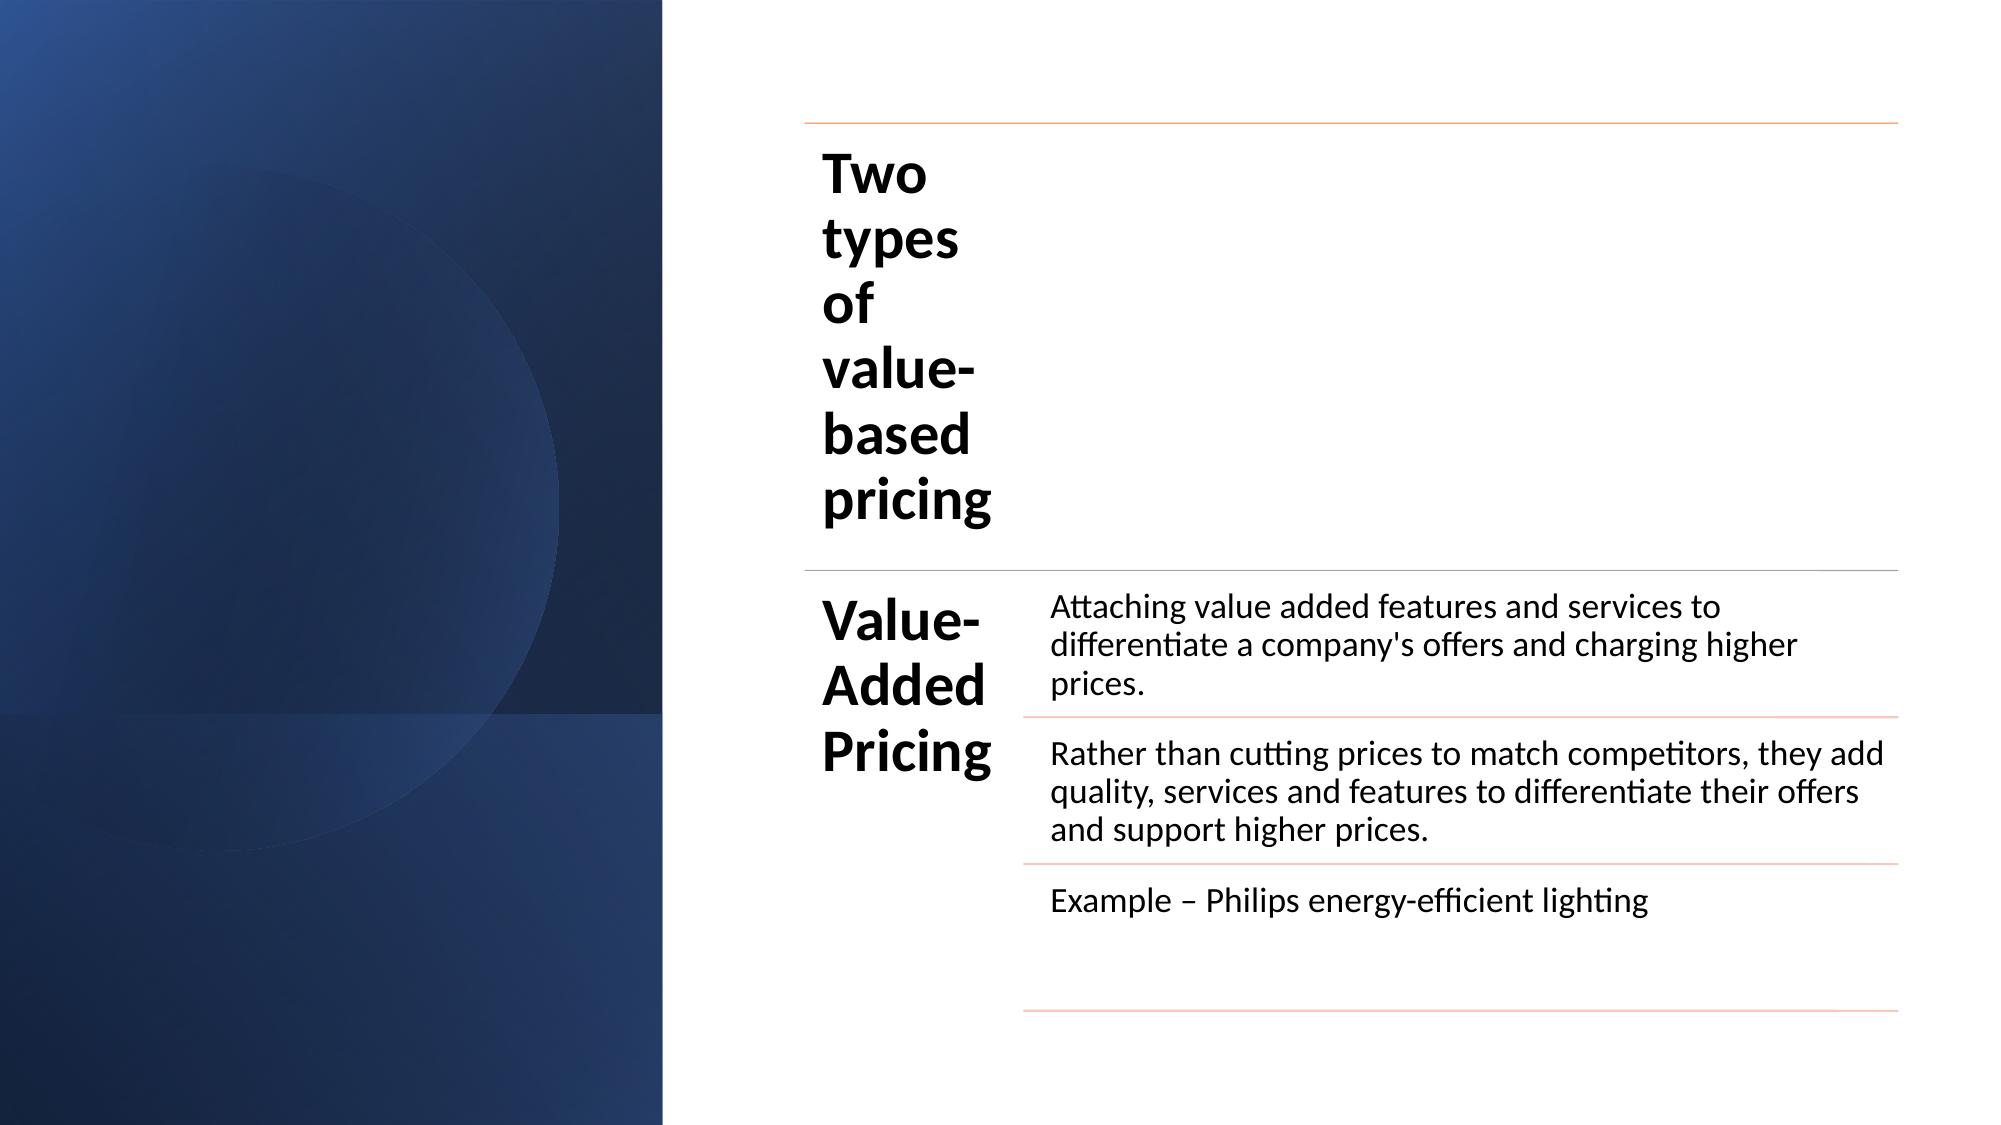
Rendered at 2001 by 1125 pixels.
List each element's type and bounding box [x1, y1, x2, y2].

text_box [0, 0, 663, 1125]
text_box [804, 123, 1899, 1018]
text_box [663, 0, 2000, 1125]
text_box [391, 228, 804, 291]
